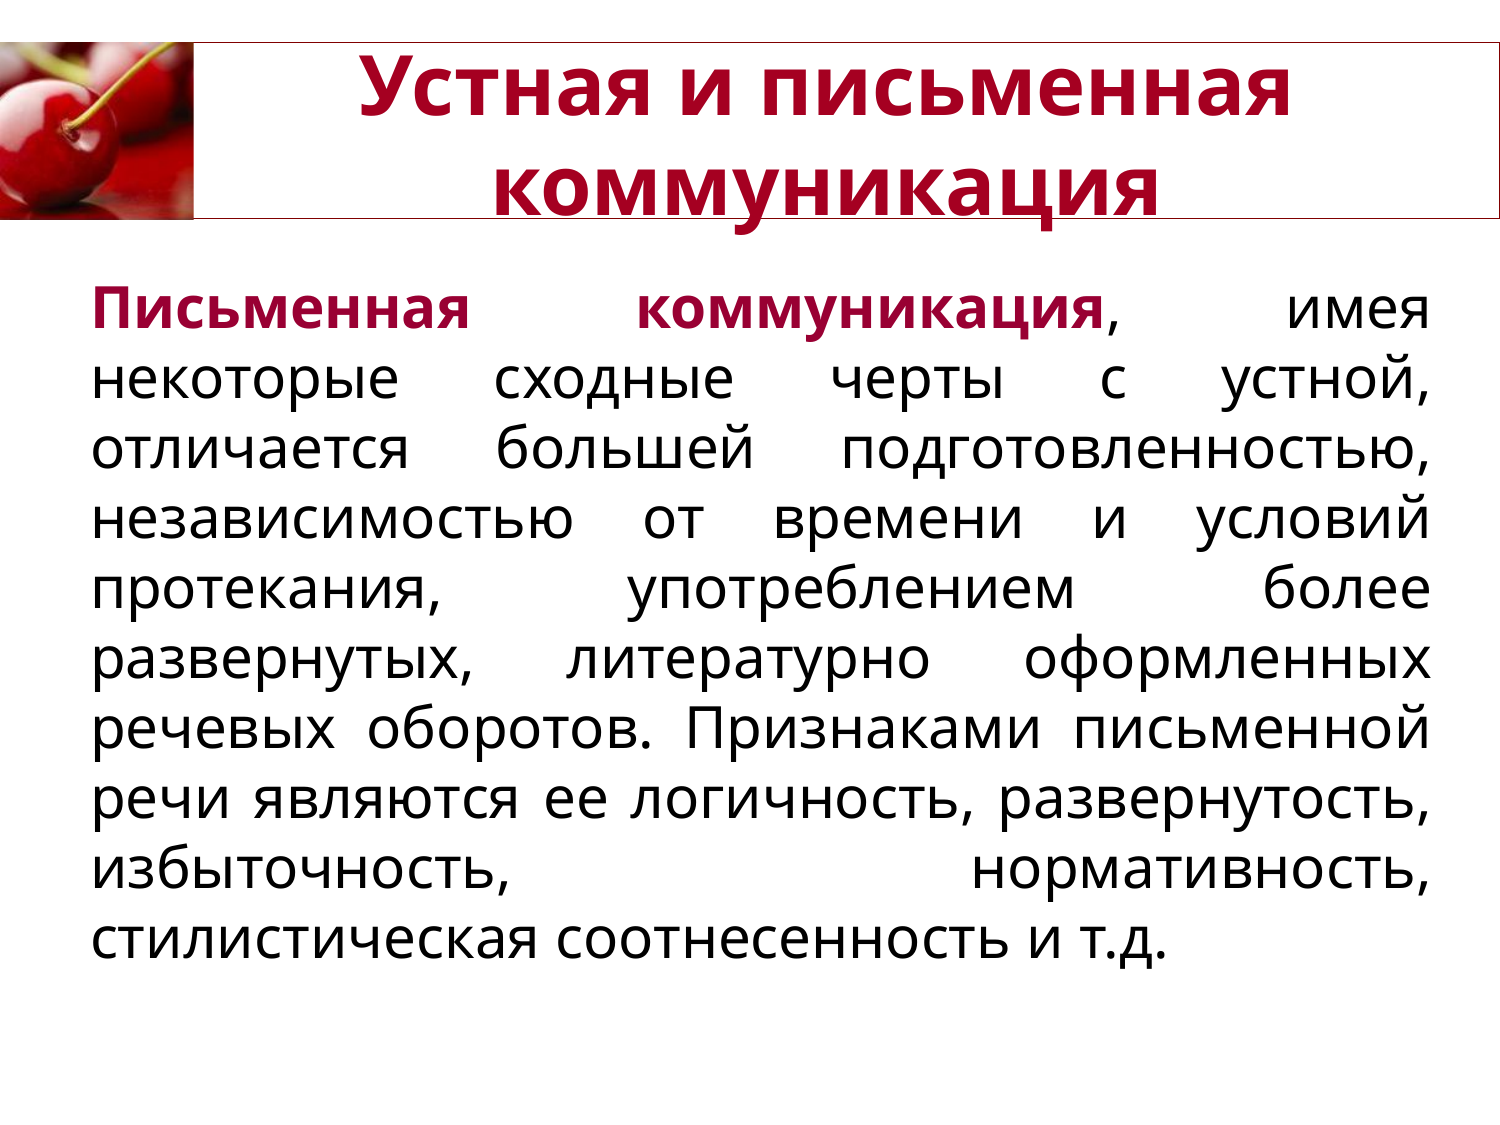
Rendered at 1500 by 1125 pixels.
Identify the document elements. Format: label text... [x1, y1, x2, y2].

picture [0, 42, 194, 220]
list Письменная коммуникация, имея некоторые сходные черты с устной, отличается большей подготовленностью, независимостью от времени и условий протекания, употреблением более развернутых, литературно оформленных речевых оборотов. Признаками письменной речи являются ее логичность, развернутость, избыточность, нормативность, стилистическая соотнесенность и т.д. [75, 262, 1447, 1005]
title Устная и письменная коммуникация [206, 45, 1447, 220]
